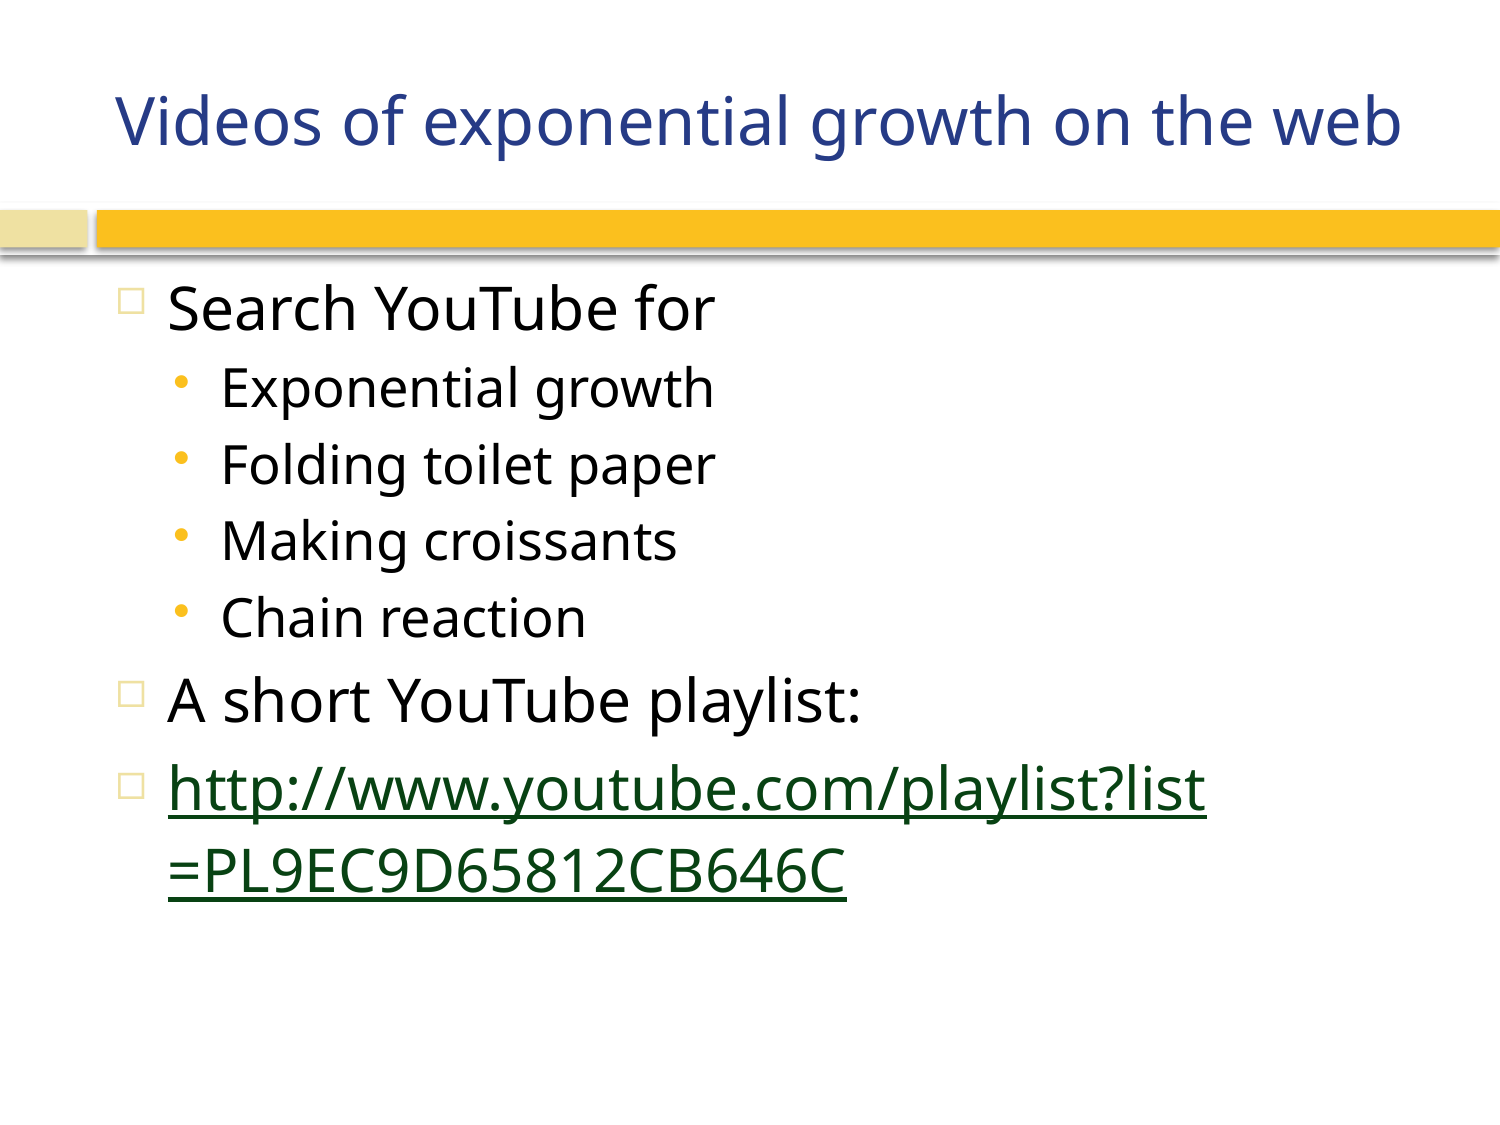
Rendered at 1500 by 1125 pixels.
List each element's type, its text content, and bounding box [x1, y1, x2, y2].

list Search YouTube for Exponential growth Folding toilet paper Making croissants Chain reaction A short YouTube playlist: http://www.youtube.com/playlist?list=PL9EC9D65812CB646C [100, 262, 1438, 1000]
title Videos of exponential growth on the web [100, 37, 1438, 200]
